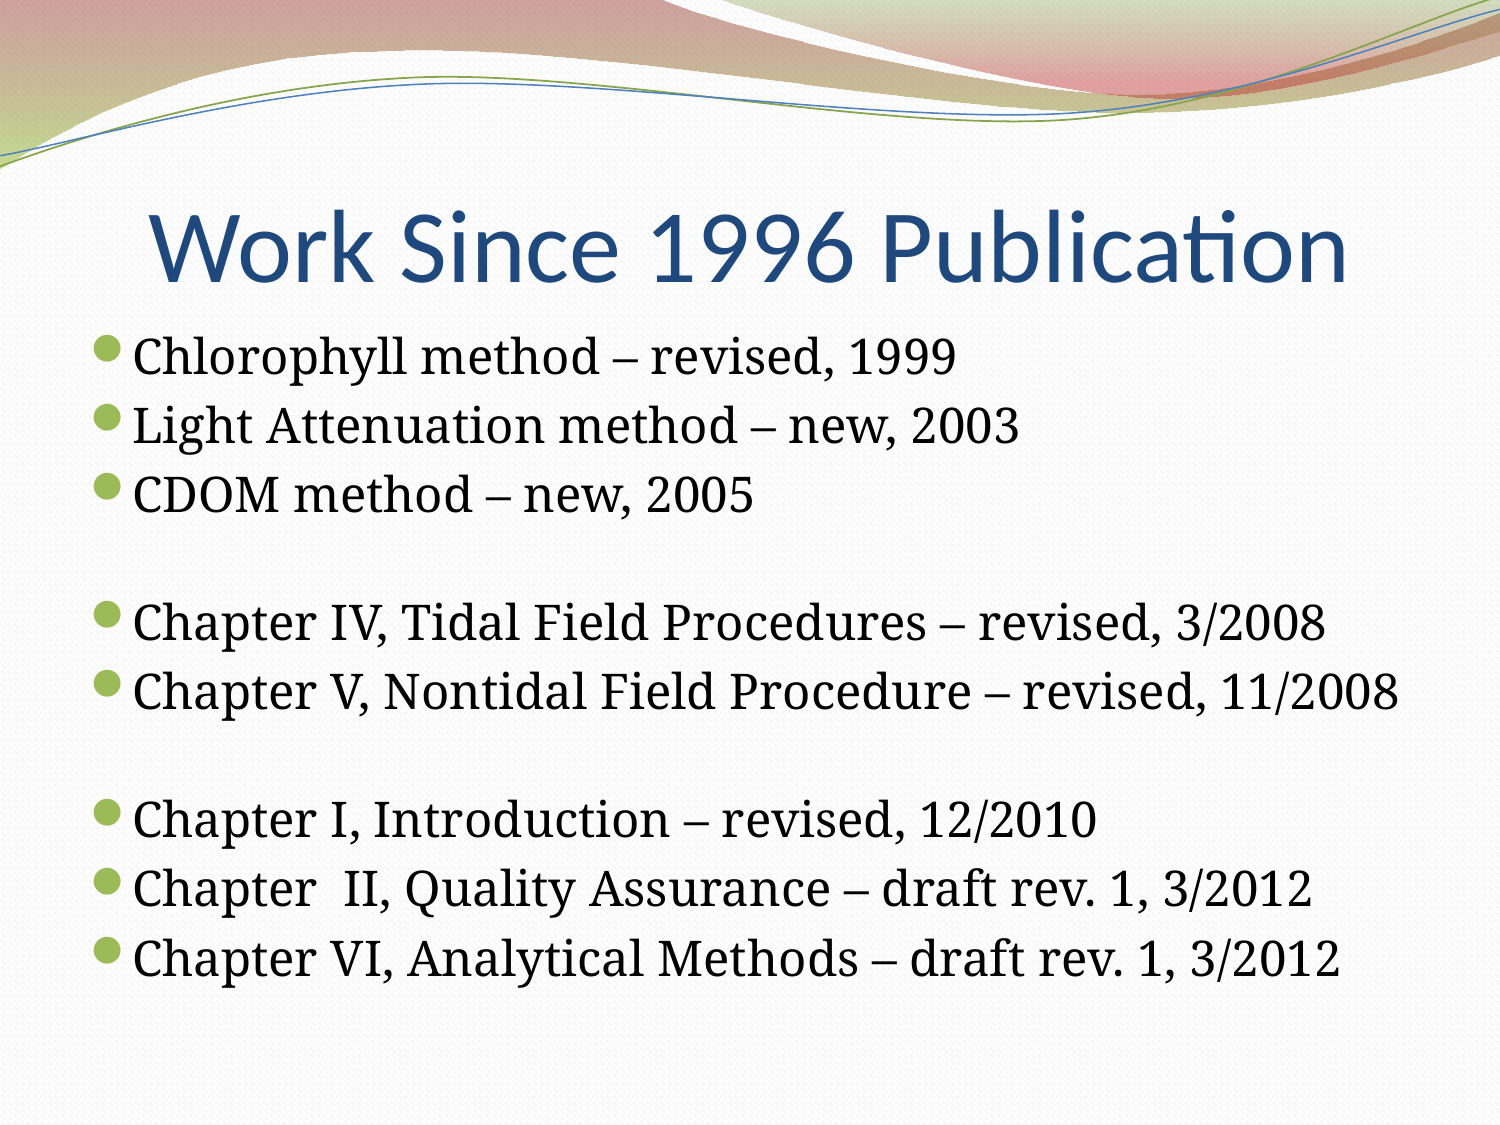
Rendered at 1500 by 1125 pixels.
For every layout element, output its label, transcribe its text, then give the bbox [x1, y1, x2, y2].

title Work Since 1996 Publication [75, 115, 1425, 303]
list Chlorophyll method – revised, 1999 Light Attenuation method – new, 2003 CDOM method – new, 2005 Chapter IV, Tidal Field Procedures – revised, 3/2008 Chapter V, Nontidal Field Procedure – revised, 11/2008 Chapter I, Introduction – revised, 12/2010 Chapter II, Quality Assurance – draft rev. 1, 3/2012 Chapter VI, Analytical Methods – draft rev. 1, 3/2012 [75, 317, 1425, 1038]
